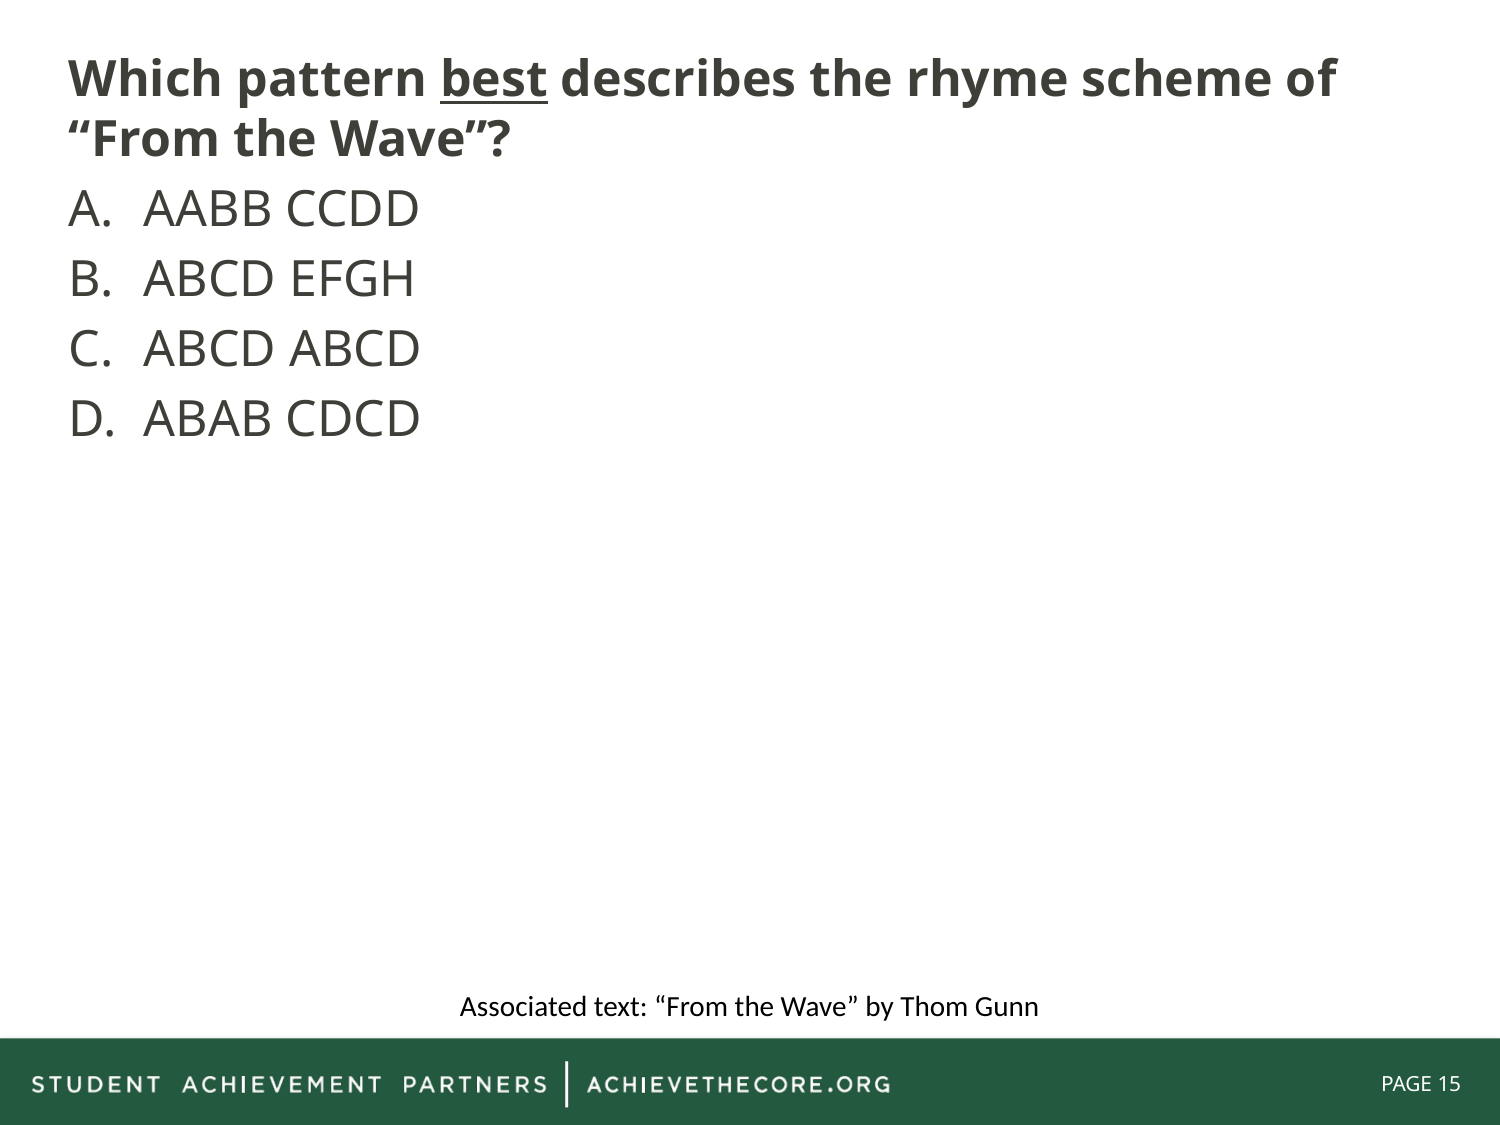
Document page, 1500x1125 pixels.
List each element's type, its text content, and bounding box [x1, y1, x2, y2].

list Which pattern best describes the rhyme scheme of “From the Wave”? AABB CCDD ABCD EFGH ABCD ABCD ABAB CDCD [53, 39, 1444, 979]
text_box Associated text: “From the Wave” by Thom Gunn [0, 979, 1500, 1030]
